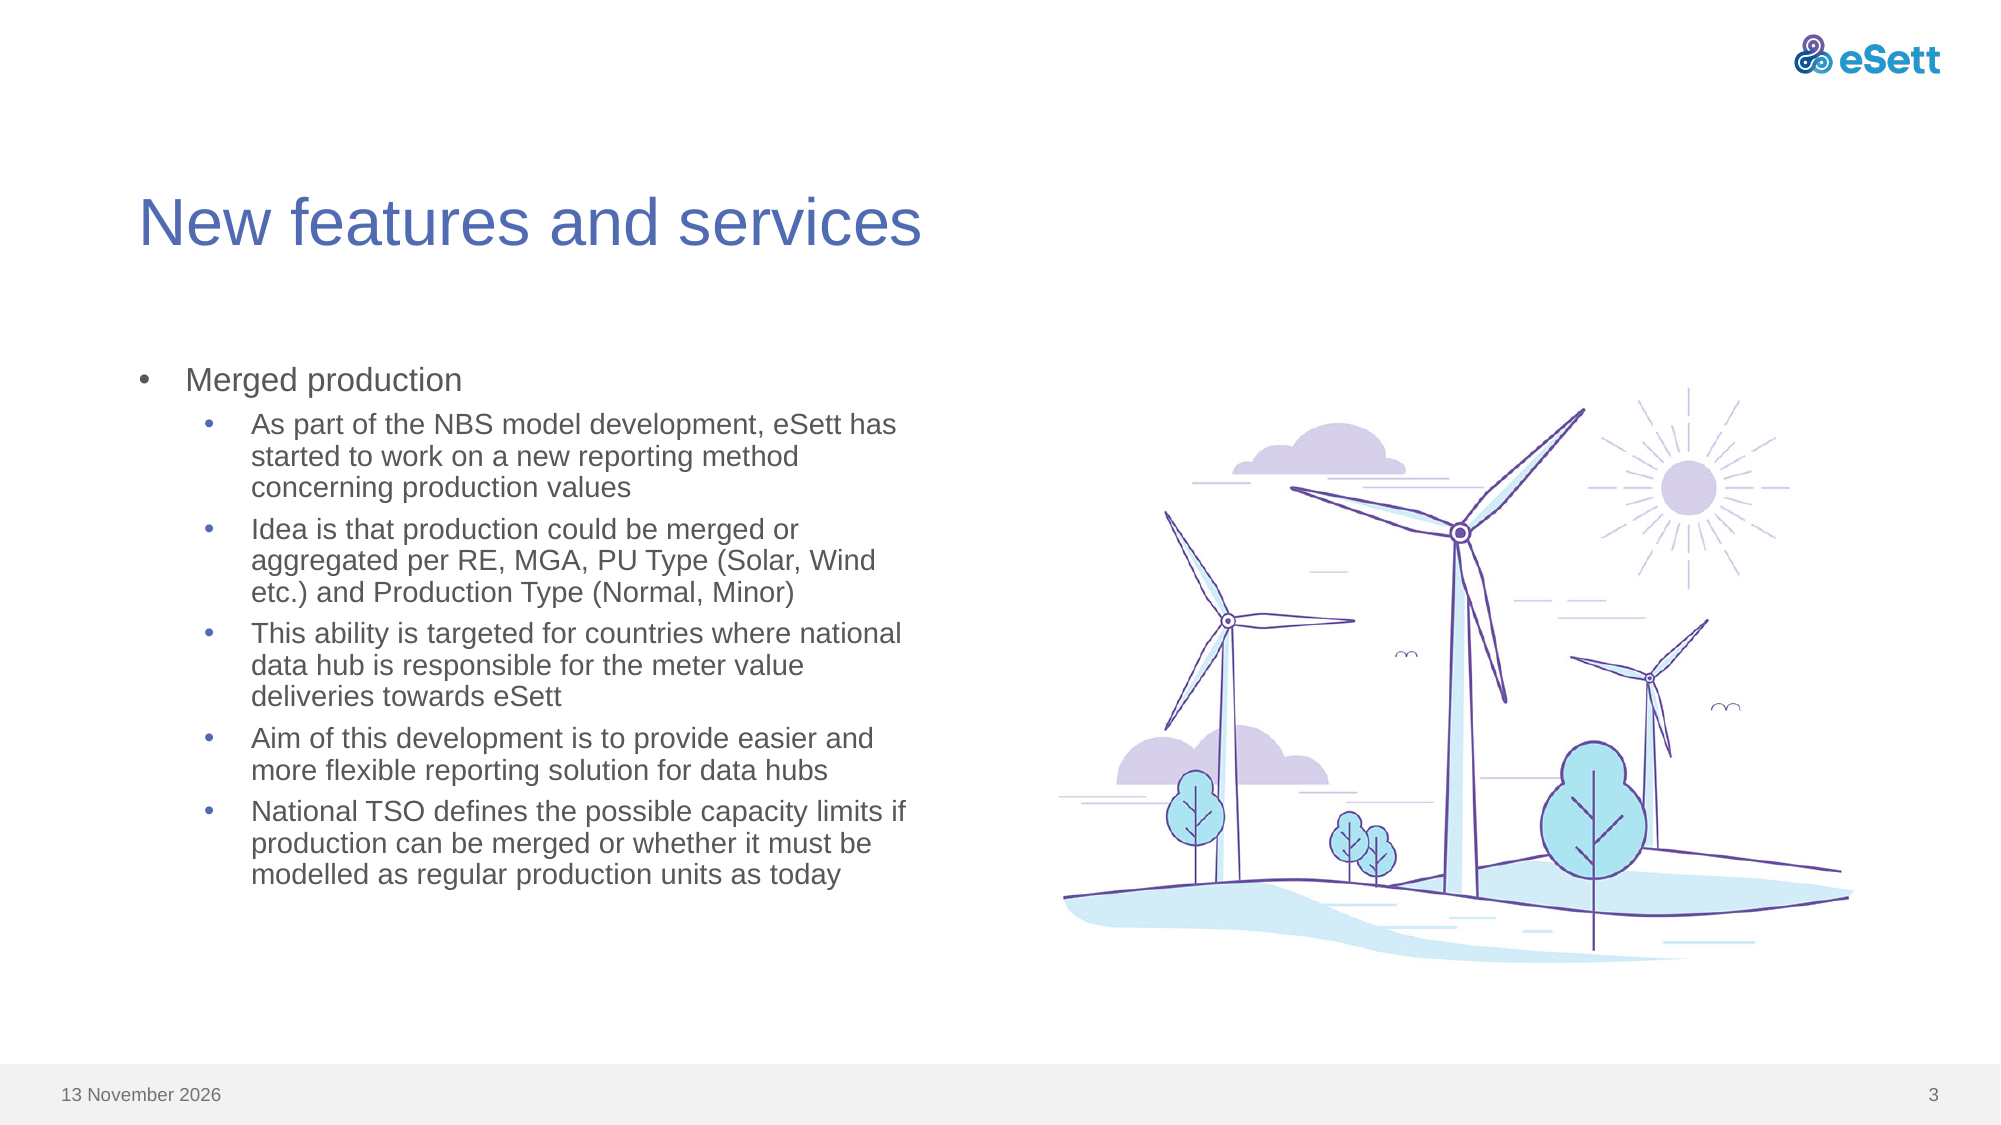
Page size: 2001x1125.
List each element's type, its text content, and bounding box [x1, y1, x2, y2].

picture [1794, 34, 1940, 74]
title New features and services [123, 114, 1884, 333]
list Merged production As part of the NBS model development, eSett has started to work on a new reporting method concerning production values Idea is that production could be merged or aggregated per RE, MGA, PU Type (Solar, Wind etc.) and Production Type (Normal, Minor) This ability is targeted for countries where national data hub is responsible for the meter value deliveries towards eSett Aim of this development is to provide easier and more flexible reporting solution for data hubs National TSO defines the possible capacity limits if production can be merged or whether it must be modelled as regular production units as today [123, 355, 947, 1007]
picture [1053, 355, 1864, 976]
